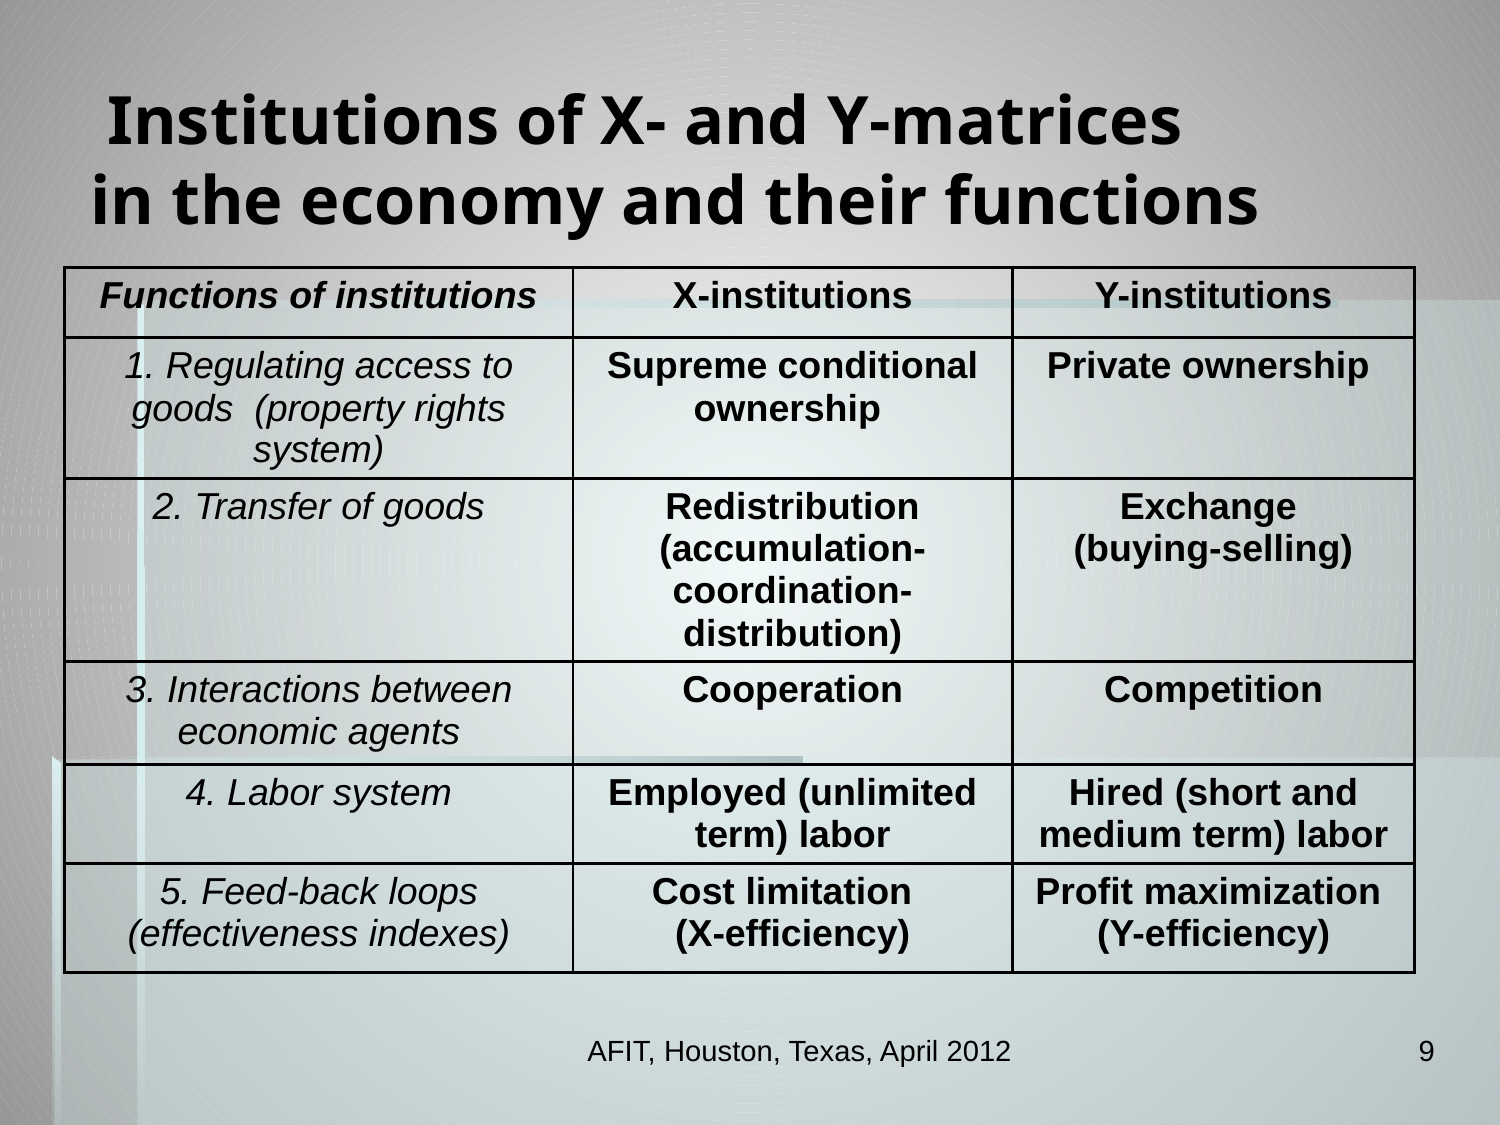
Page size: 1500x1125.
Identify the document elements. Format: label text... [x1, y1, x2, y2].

table_cell 5. Feed-back loops (effectiveness indexes) [66, 865, 572, 971]
table_cell 1. Regulating access to goods (property rights system) [66, 339, 572, 477]
table_cell Supreme conditional ownership [574, 339, 1011, 477]
table_cell Cost limitation (Х-efficiency) [574, 865, 1011, 971]
table_header Y-institutions [1014, 269, 1413, 336]
table_cell Hired (short and medium term) labor [1014, 766, 1413, 862]
table_cell 3. Interactions between economic agents [66, 663, 572, 763]
table_header X-institutions [574, 269, 1011, 336]
table_cell Redistribution (accumulation-coordination-distribution) [574, 480, 1011, 660]
table_cell 2. Transfer of goods [66, 480, 572, 660]
title Institutions of X- and Y-matrices in the economy and their functions [74, 39, 1451, 276]
footer AFIT, Houston, Texas, April 2012 [562, 1024, 1038, 1103]
slide_number 9 [1137, 1024, 1451, 1103]
table_cell Exchange (buying-selling) [1014, 480, 1413, 660]
table_cell Cooperation [574, 663, 1011, 763]
table_cell Profit maximization (Y-efficiency) [1014, 865, 1413, 971]
table_cell Private ownership [1014, 339, 1413, 477]
table_header Functions of institutions [66, 269, 572, 336]
table_cell Competition [1014, 663, 1413, 763]
table_cell Employed (unlimited term) labor [574, 766, 1011, 862]
table_cell 4. Labor system [66, 766, 572, 862]
